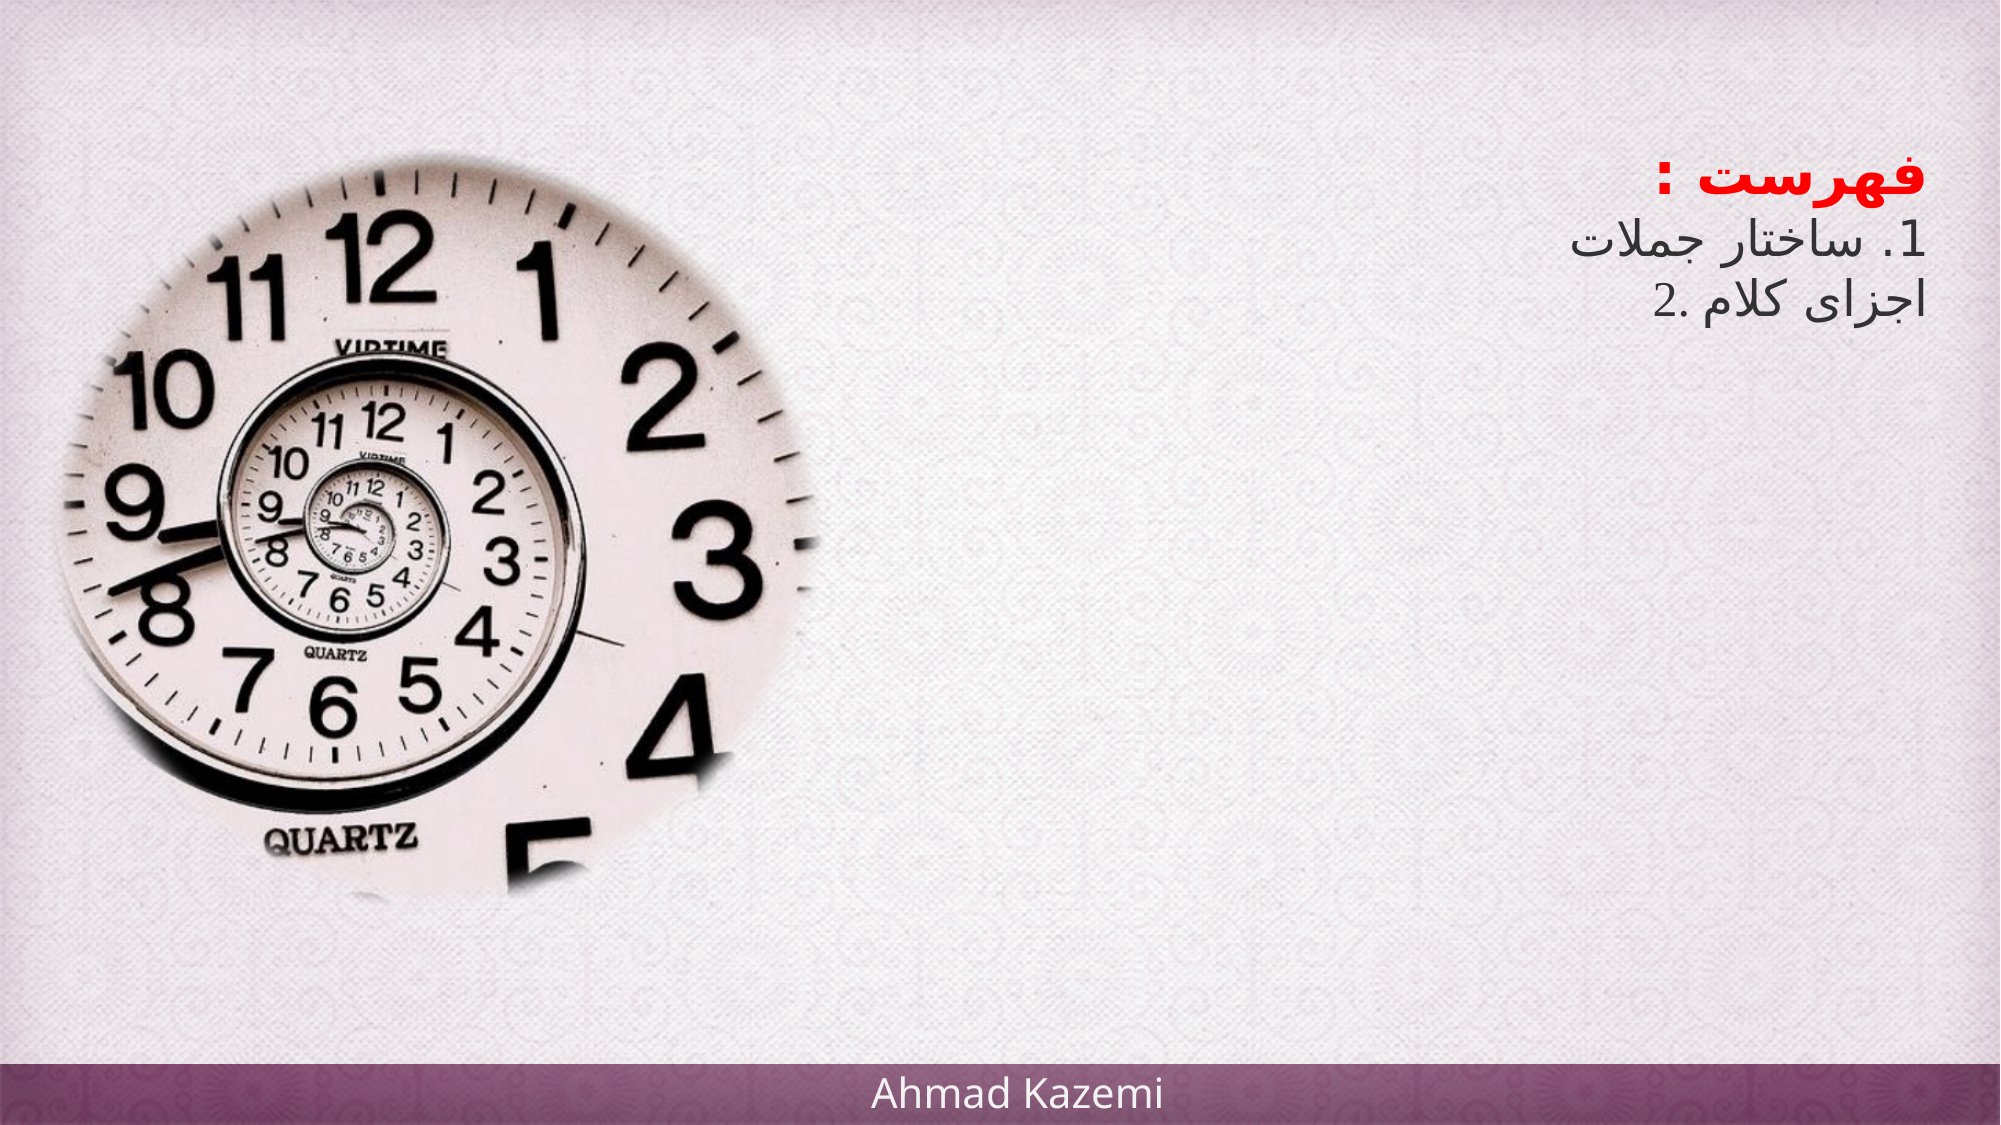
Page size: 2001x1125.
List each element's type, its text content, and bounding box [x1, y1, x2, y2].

text_box فهرست : 1. ساختار جملات 2. اجزای کلام [1418, 129, 1944, 334]
picture [0, 0, 2001, 1125]
text_box Ahmad Kazemi [789, 1059, 1246, 1125]
